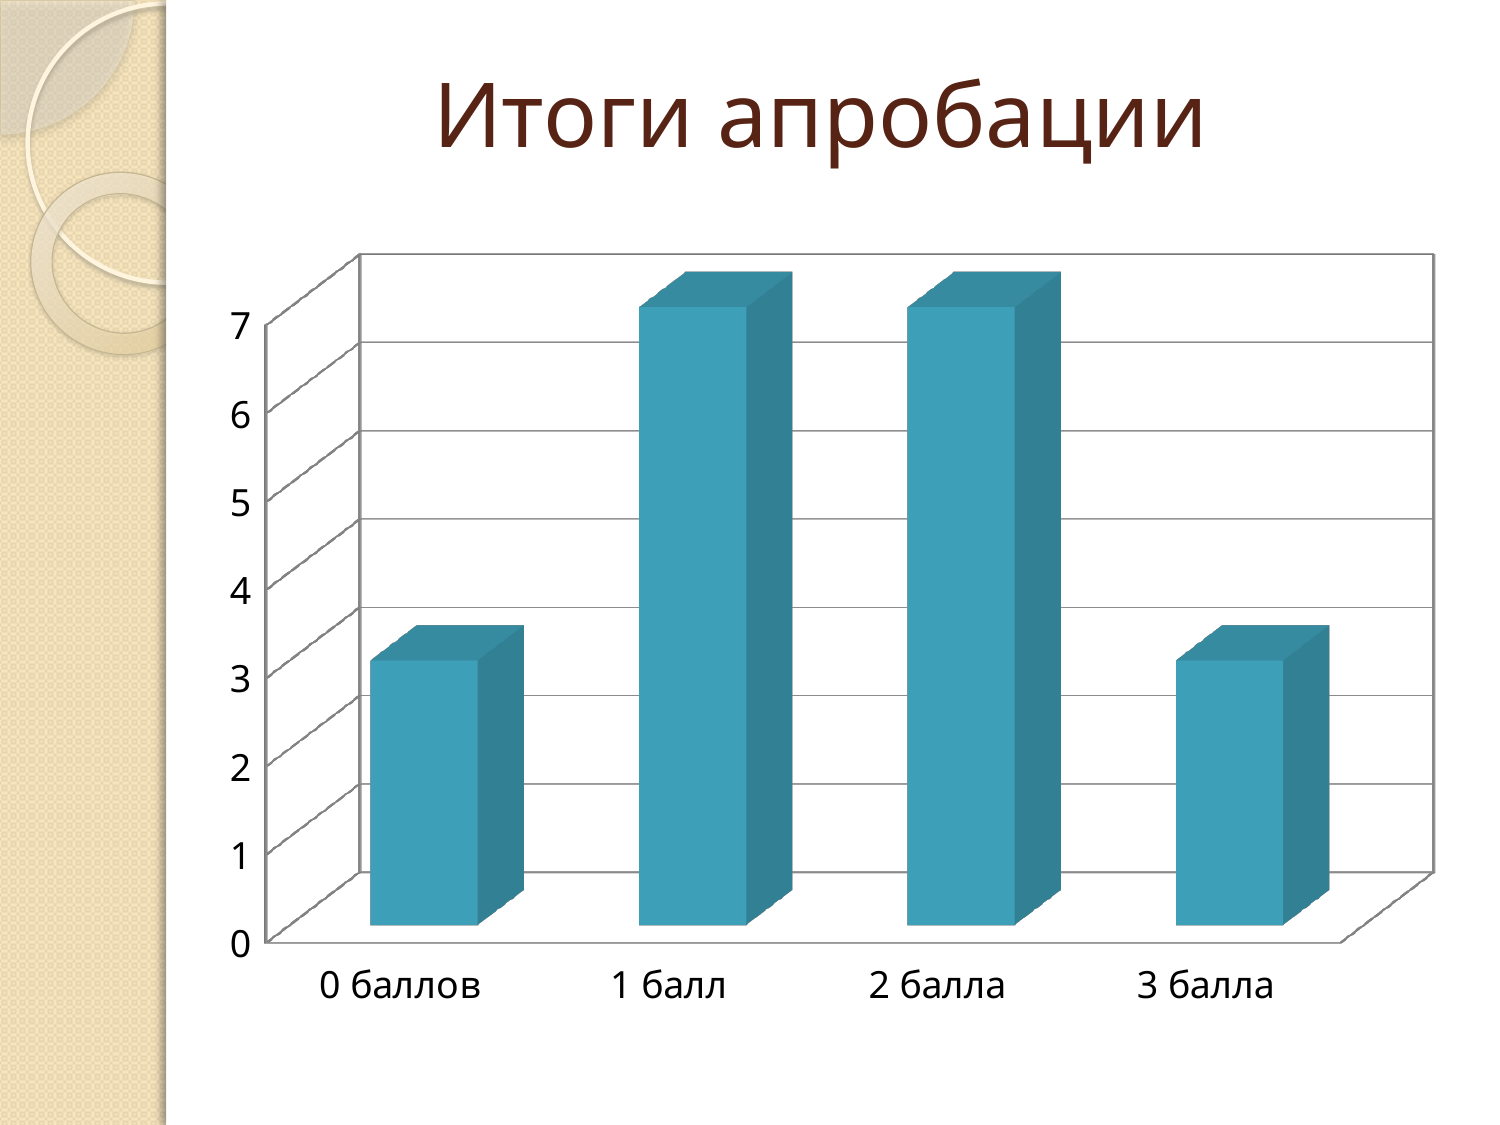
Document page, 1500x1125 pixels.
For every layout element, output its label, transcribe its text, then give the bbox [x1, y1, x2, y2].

chart [198, 237, 1466, 1026]
title Итоги апробации [175, 23, 1466, 200]
